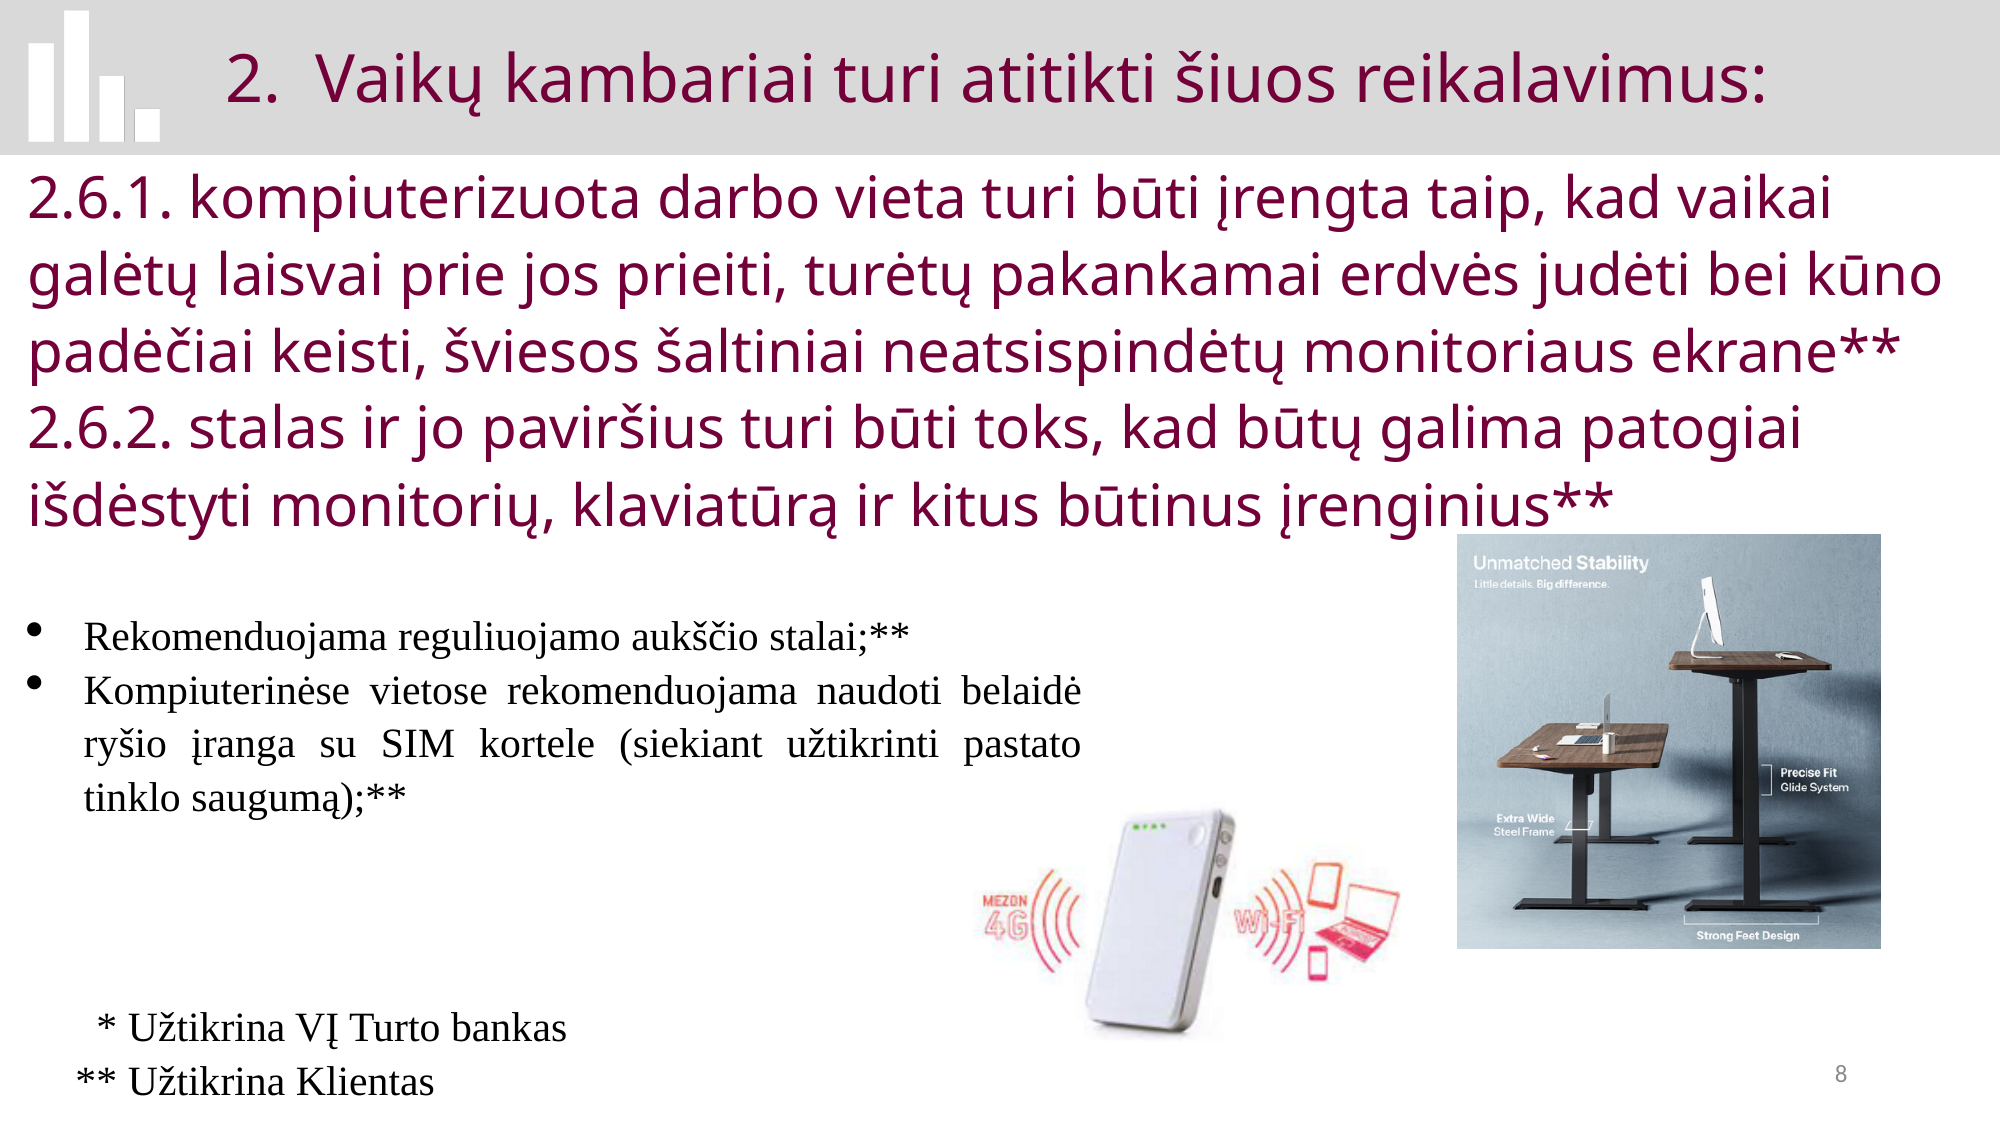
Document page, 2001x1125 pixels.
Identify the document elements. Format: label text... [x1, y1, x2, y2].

text_box 2. Vaikų kambariai turi atitikti šiuos reikalavimus: [210, 11, 1881, 123]
text_box [0, 0, 2000, 155]
slide_number 8 [1412, 1042, 1863, 1103]
picture [28, 10, 160, 142]
picture [973, 802, 1413, 1058]
text_box * Užtikrina VĮ Turto bankas ** Užtikrina Klientas [60, 989, 885, 1112]
picture [1457, 534, 1881, 949]
text_box 2.6.1. kompiuterizuota darbo vieta turi būti įrengta taip, kad vaikai galėtų laisvai prie jos prieiti, turėtų pakankamai erdvės judėti bei kūno padėčiai keisti, šviesos šaltiniai neatsispindėtų monitoriaus ekrane** 2.6.2. stalas ir jo paviršius turi būti toks, kad būtų galima patogiai išdėstyti monitorių, klaviatūrą ir kitus būtinus įrenginius** [12, 290, 1988, 546]
text_box Rekomenduojama reguliuojamo aukščio stalai;** Kompiuterinėse vietose rekomenduojama naudoti belaidė ryšio įranga su SIM kortele (siekiant užtikrinti pastato tinklo saugumą);** [12, 598, 1098, 828]
